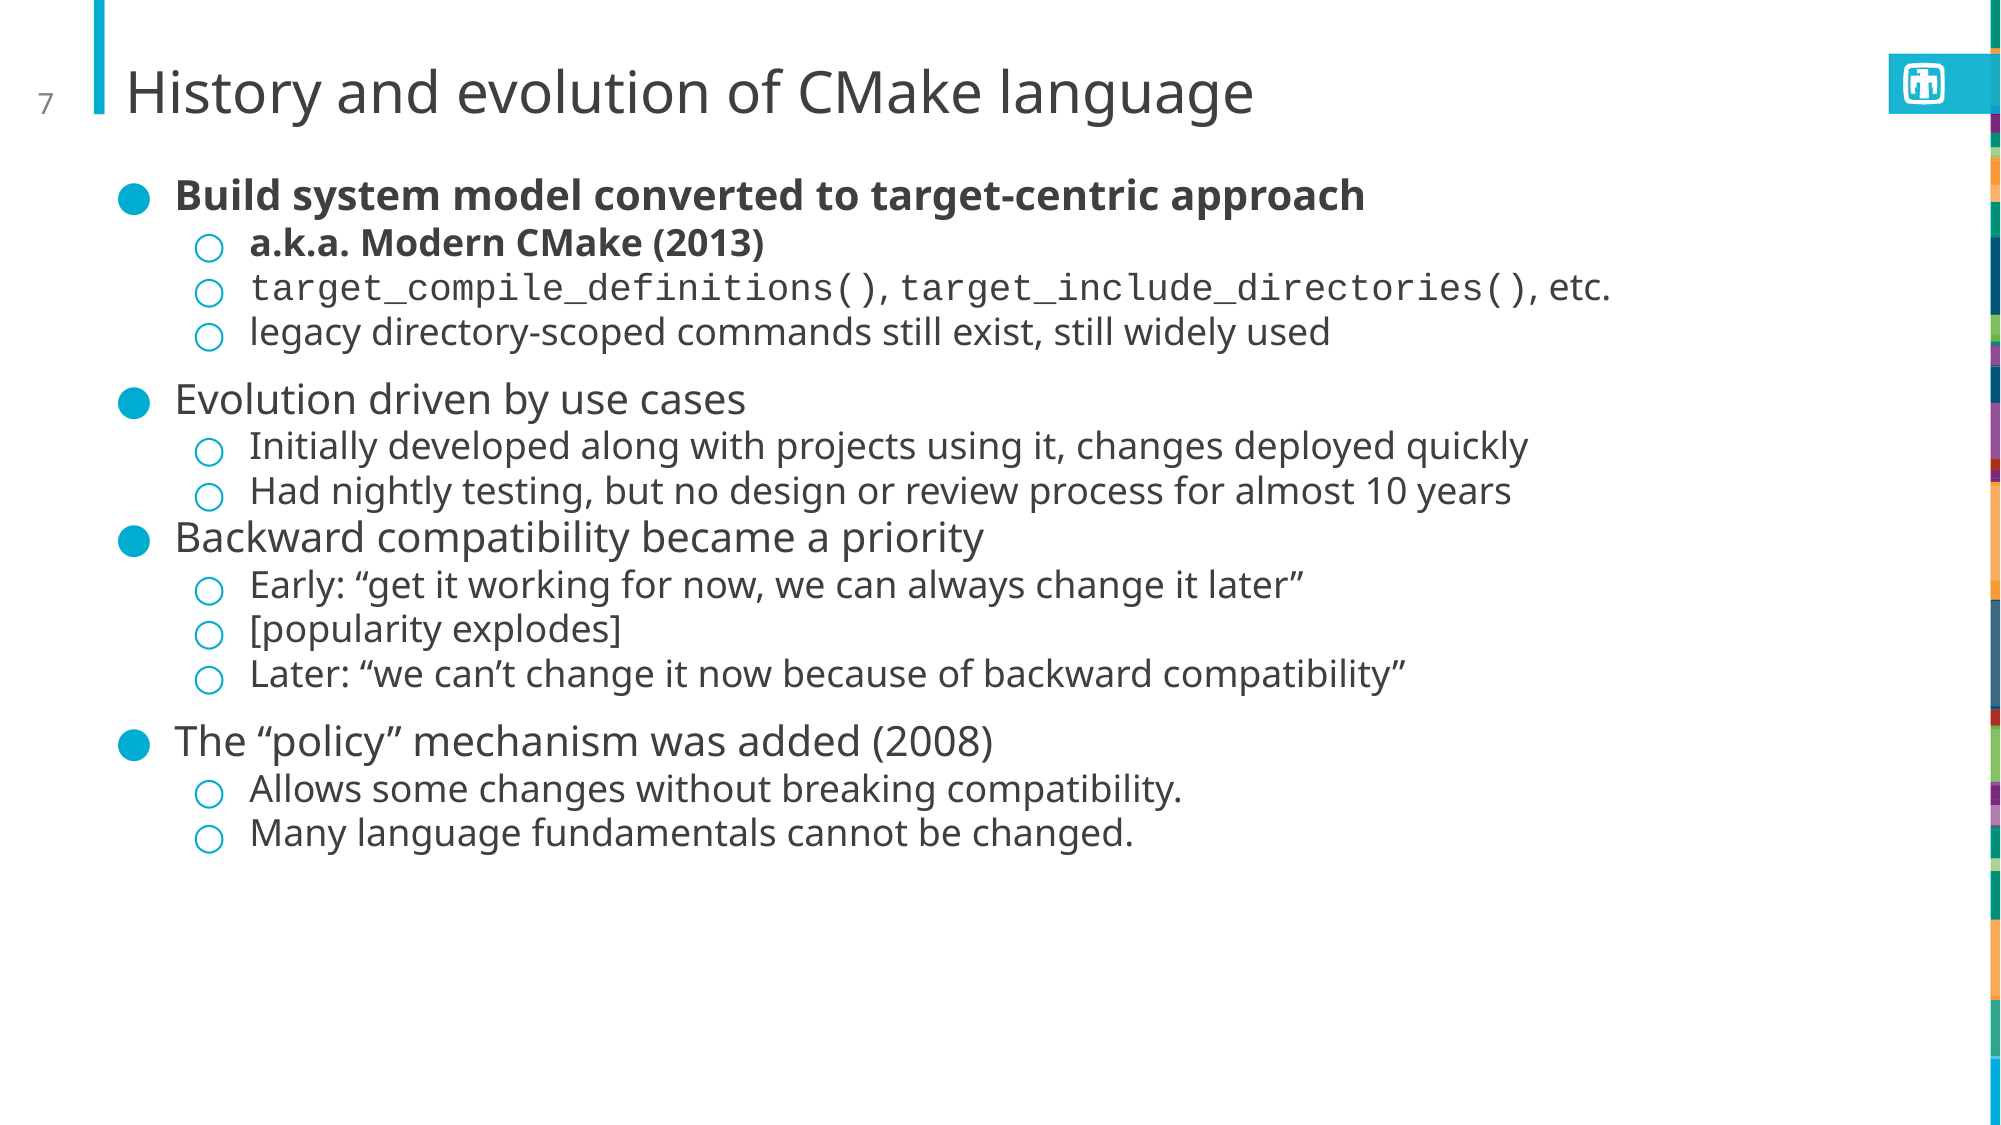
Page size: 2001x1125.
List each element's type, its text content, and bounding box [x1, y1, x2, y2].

list Build system model converted to target-centric approach a.k.a. Modern CMake (2013) target_compile_definitions(), target_include_directories(), etc. legacy directory-scoped commands still exist, still widely used Evolution driven by use cases Initially developed along with projects using it, changes deployed quickly Had nightly testing, but no design or review process for almost 10 years Backward compatibility became a priority Early: “get it working for now, we can always change it later” [popularity explodes] Later: “we can’t change it now because of backward compatibility” The “policy” mechanism was added (2008) Allows some changes without breaking compatibility. Many language fundamentals cannot be changed. [91, 166, 1913, 1091]
slide_number 7 [0, 58, 92, 153]
title History and evolution of CMake language [118, 58, 1838, 153]
picture [0, 0, 2001, 1125]
